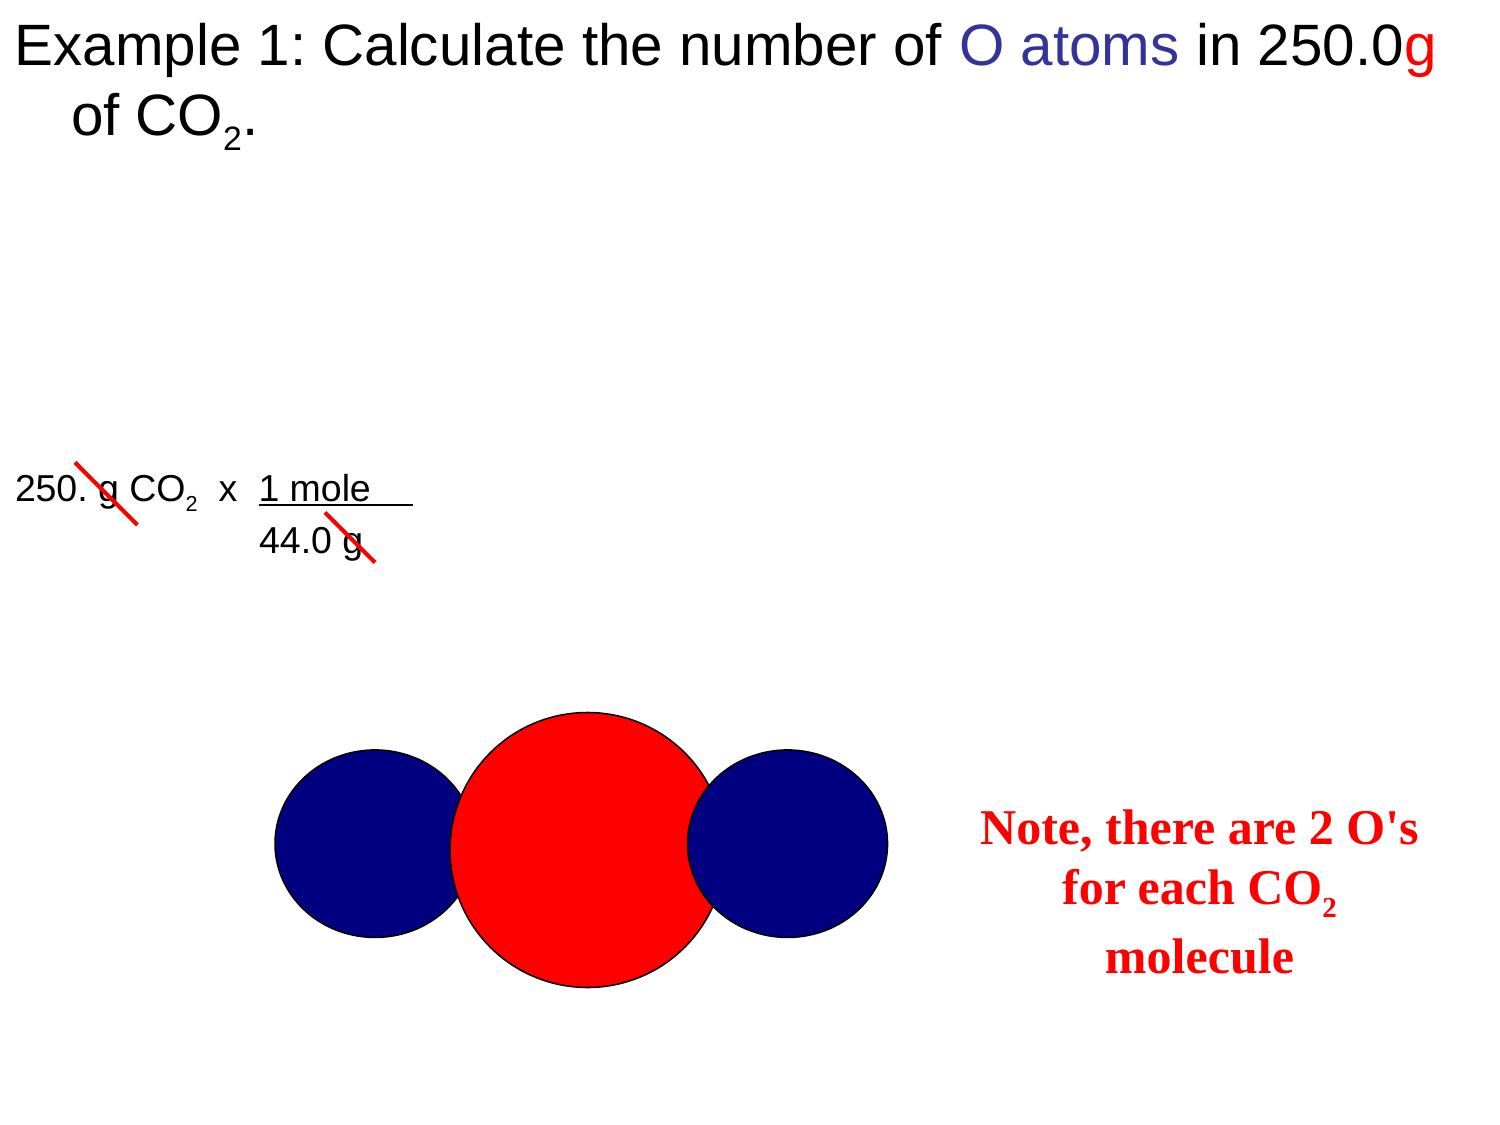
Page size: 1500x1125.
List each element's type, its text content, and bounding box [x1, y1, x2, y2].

title 250. g CO2 x 1 mole 44.0 g [0, 224, 1500, 751]
text_box [275, 749, 461, 938]
text_box [450, 712, 713, 988]
text_box [687, 749, 888, 938]
text_box Example 1: Calculate the number of O atoms in 250.0g of CO2. [0, 0, 1500, 224]
text_box Note, there are 2 O's for each CO2 molecule [962, 787, 1437, 991]
